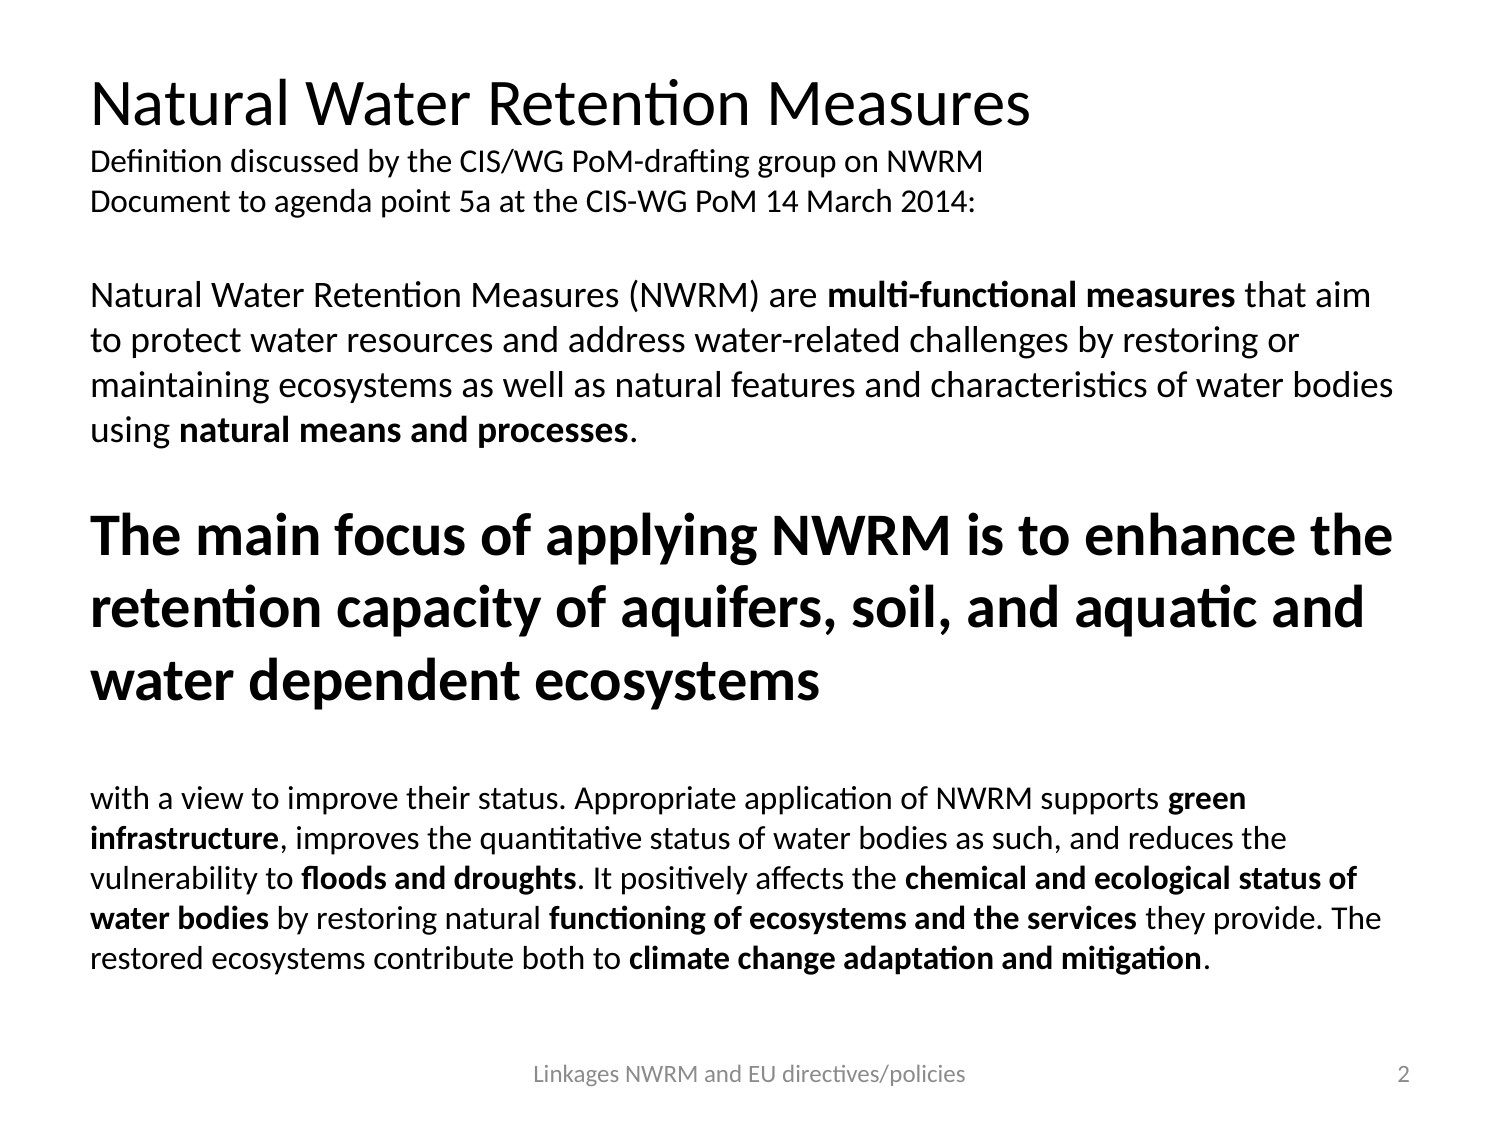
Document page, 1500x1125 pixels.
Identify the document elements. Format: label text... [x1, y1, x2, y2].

slide_number 2 [1074, 1042, 1425, 1103]
list Natural Water Retention Measures (NWRM) are multi-functional measures that aim to protect water resources and address water-related challenges by restoring or maintaining ecosystems as well as natural features and characteristics of water bodies using natural means and processes. The main focus of applying NWRM is to enhance the retention capacity of aquifers, soil, and aquatic and water dependent ecosystems with a view to improve their status. Appropriate application of NWRM supports green infrastructure, improves the quantitative status of water bodies as such, and reduces the vulnerability to floods and droughts. It positively affects the chemical and ecological status of water bodies by restoring natural functioning of ecosystems and the services they provide. The restored ecosystems contribute both to climate change adaptation and mitigation. [75, 262, 1425, 1005]
title Natural Water Retention Measures Definition discussed by the CIS/WG PoM-drafting group on NWRM Document to agenda point 5a at the CIS-WG PoM 14 March 2014: [75, 45, 1425, 233]
footer Linkages NWRM and EU directives/policies [512, 1042, 988, 1103]
